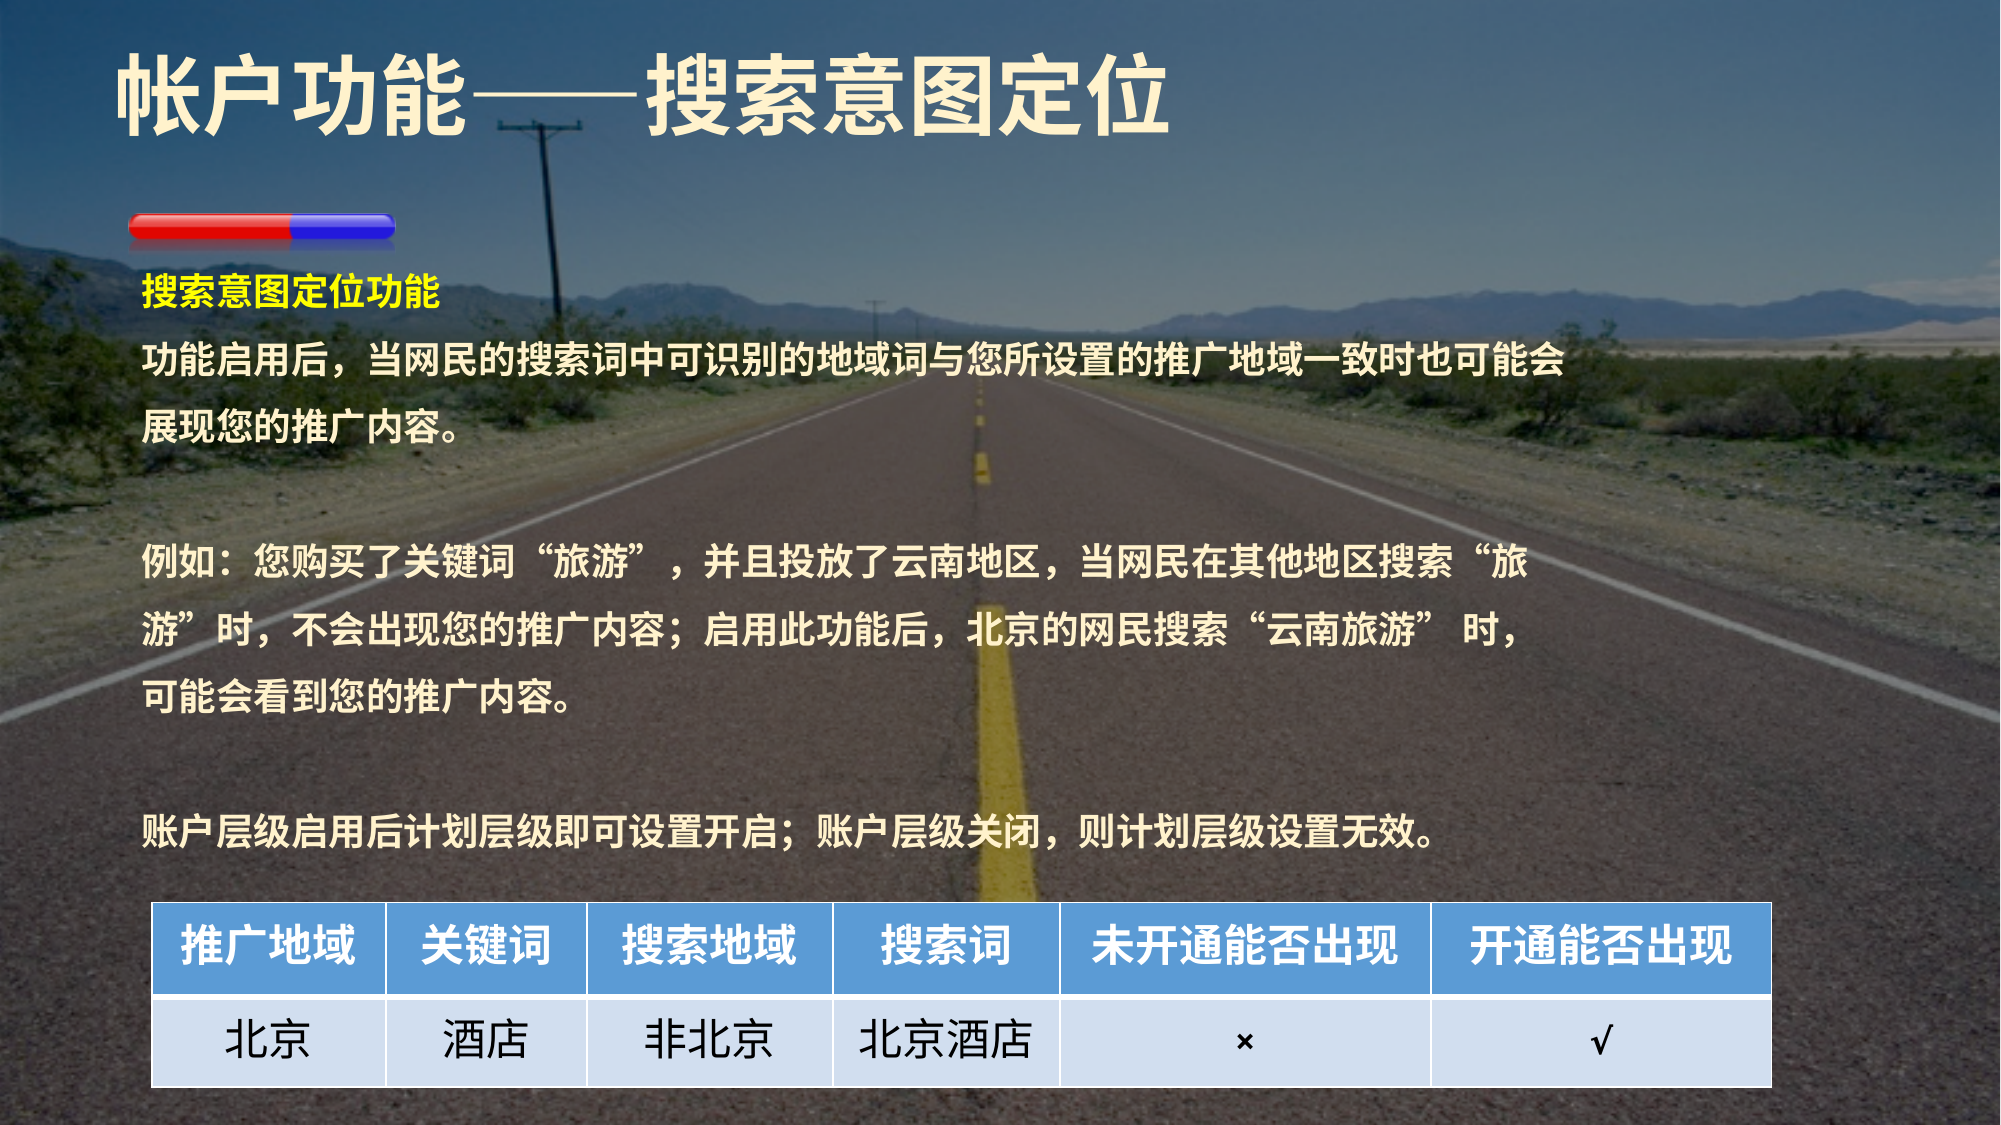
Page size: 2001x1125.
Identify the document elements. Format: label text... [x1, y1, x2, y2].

table_cell × [1061, 1000, 1430, 1086]
text_box 搜索意图定位功能 功能启用后，当网民的搜索词中可识别的地域词与您所设置的推广地域一致时也可能会展现您的推广内容。 例如：您购买了关键词“旅游”，并且投放了云南地区，当网民在其他地区搜索“旅游”时，不会出现您的推广内容；启用此功能后，北京的网民搜索“云南旅游” 时，可能会看到您的推广内容。 账户层级启用后计划层级即可设置开启；账户层级关闭，则计划层级设置无效。 [126, 238, 1584, 861]
title 帐户功能——搜索意图定位 [99, 45, 1521, 203]
table_cell 北京 [153, 1000, 385, 1086]
table_cell √ [1432, 1000, 1771, 1086]
table_cell 酒店 [387, 1000, 586, 1086]
table_header 搜索词 [834, 903, 1059, 994]
table_cell 非北京 [588, 1000, 832, 1086]
table_cell 北京酒店 [834, 1000, 1059, 1086]
picture [0, 0, 2001, 1125]
table_header 关键词 [387, 903, 586, 994]
table_header 推广地域 [153, 903, 385, 994]
table_header 未开通能否出现 [1061, 903, 1430, 994]
table_header 搜索地域 [588, 903, 832, 994]
table_header 开通能否出现 [1432, 903, 1771, 994]
